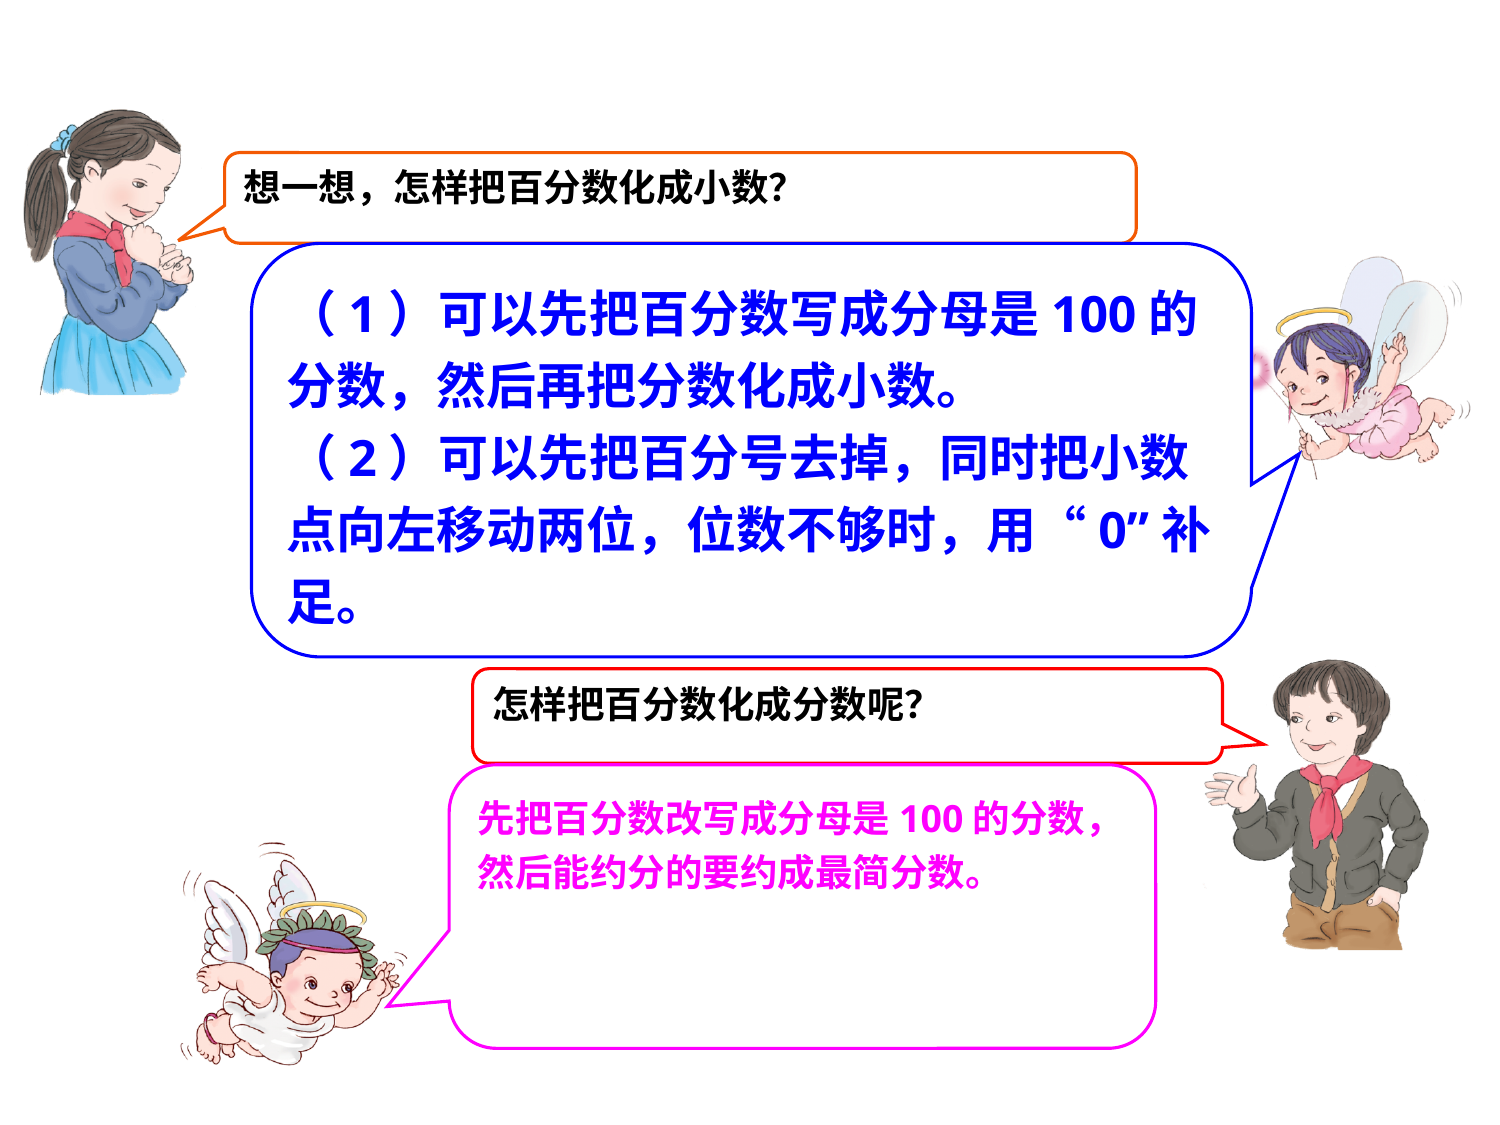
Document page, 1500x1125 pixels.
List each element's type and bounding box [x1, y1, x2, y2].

text_box [472, 656, 1434, 953]
text_box [250, 242, 1477, 658]
text_box [163, 764, 1157, 1071]
text_box [17, 103, 1137, 400]
